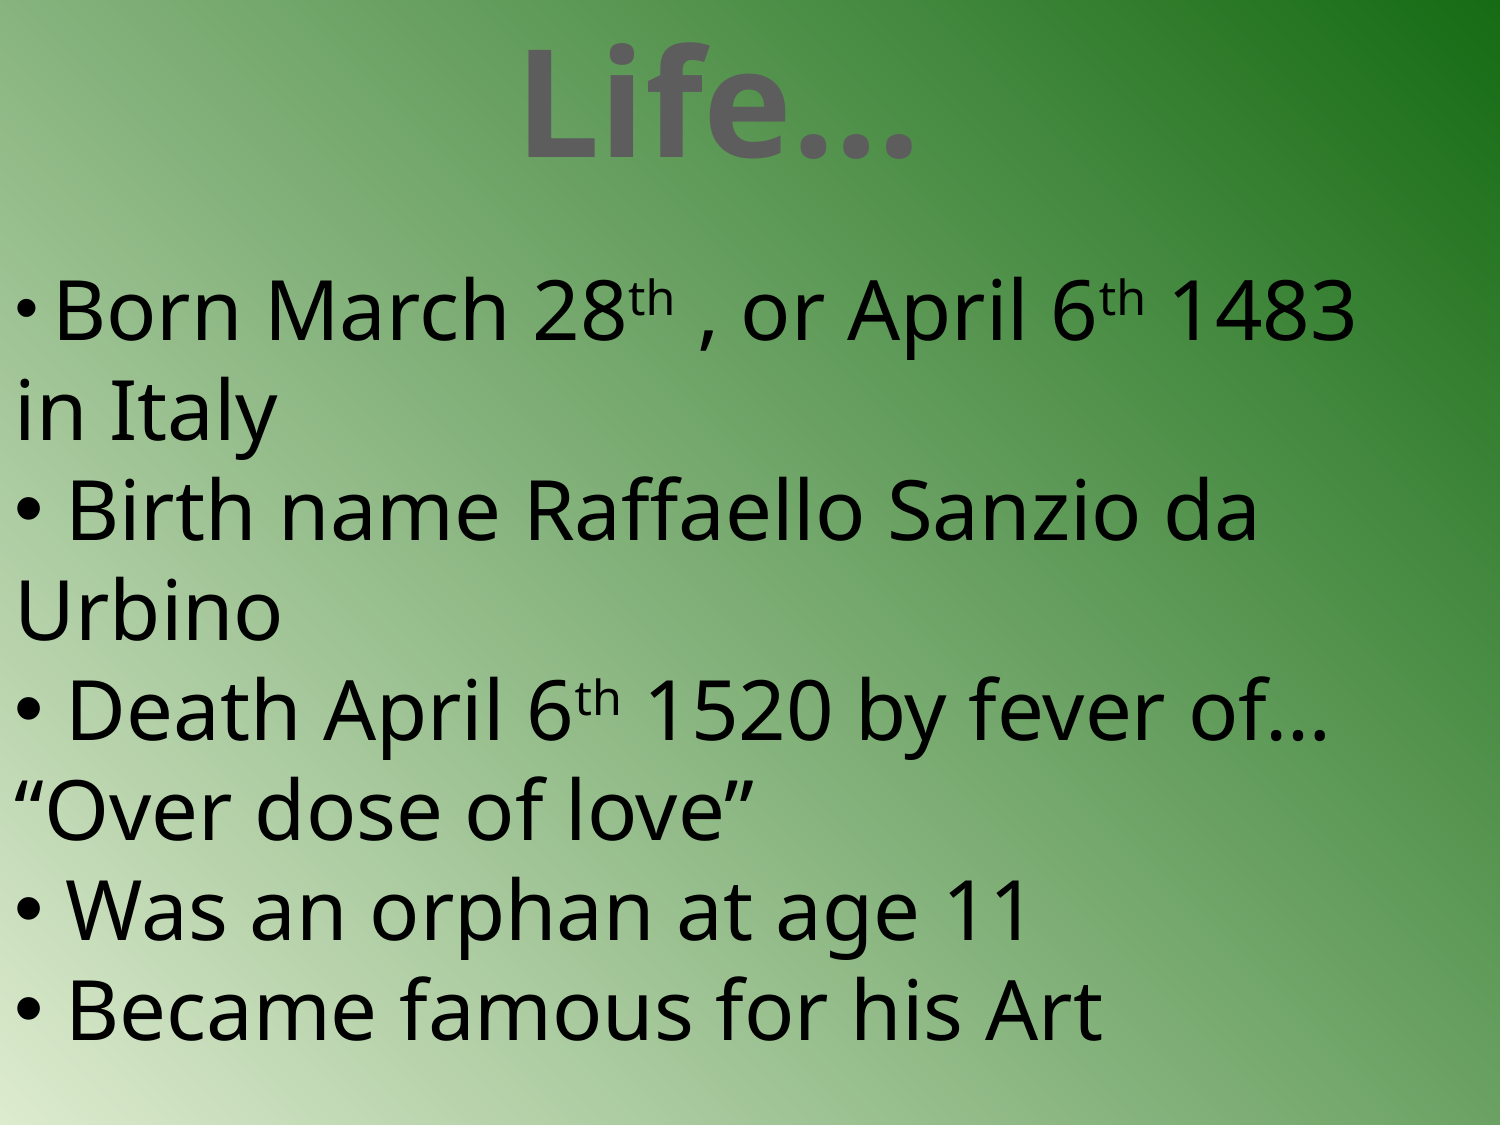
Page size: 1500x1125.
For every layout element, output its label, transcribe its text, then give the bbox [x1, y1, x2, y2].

text_box Life… [499, 0, 936, 195]
text_box Born March 28th , or April 6th 1483 in Italy Birth name Raffaello Sanzio da Urbino Death April 6th 1520 by fever of… “Over dose of love” Was an orphan at age 11 Became famous for his Art [0, 249, 1463, 1125]
